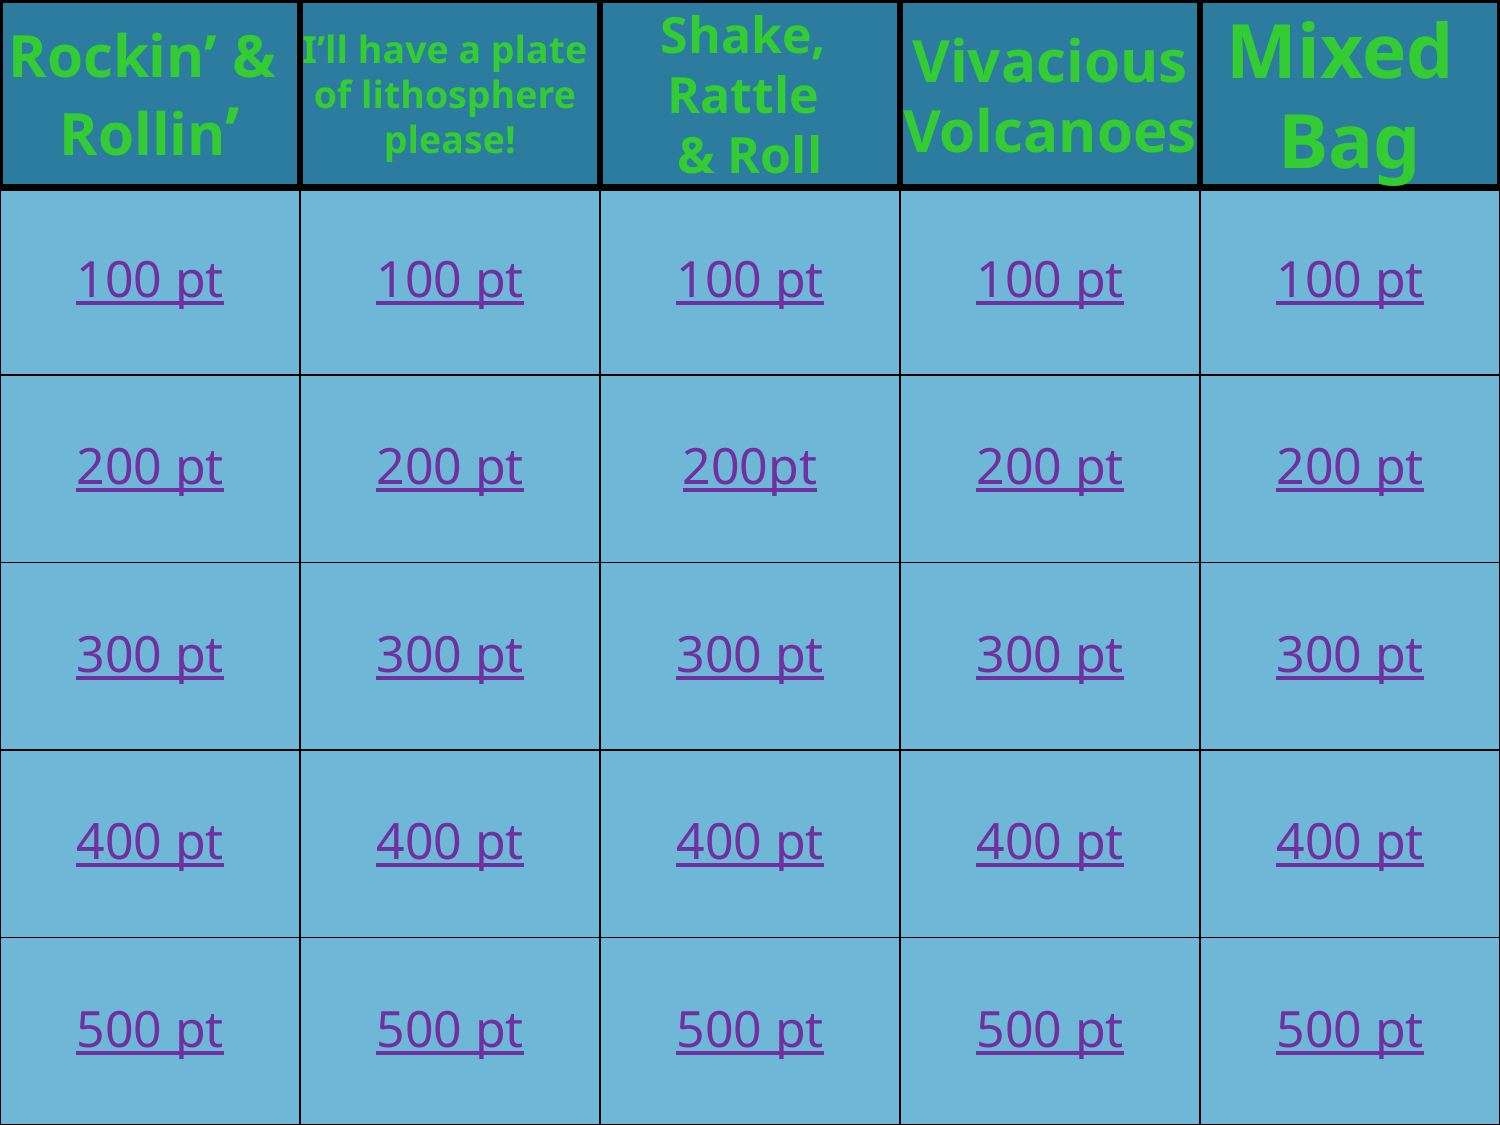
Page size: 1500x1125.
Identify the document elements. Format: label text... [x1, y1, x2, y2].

text_box 400 pt [899, 750, 1199, 937]
text_box 300 pt [0, 562, 299, 750]
text_box 200 pt [1199, 375, 1500, 562]
text_box 100 pt [1199, 188, 1500, 375]
text_box 500 pt [899, 937, 1199, 1125]
text_box 500 pt [1199, 937, 1500, 1125]
text_box 400 pt [0, 750, 299, 937]
text_box 100 pt [0, 188, 300, 376]
text_box 300 pt [1199, 562, 1500, 750]
text_box 500 pt [599, 937, 899, 1125]
text_box 100 pt [599, 188, 899, 375]
text_box 300 pt [299, 562, 599, 750]
text_box 300 pt [899, 562, 1199, 750]
text_box Vivacious Volcanoes [899, 0, 1199, 188]
text_box 100 pt [300, 188, 599, 375]
text_box 200 pt [299, 375, 599, 562]
text_box I’ll have a plate of lithosphere please! [299, 0, 599, 188]
text_box 200pt [599, 375, 899, 562]
text_box 500 pt [0, 937, 299, 1125]
text_box Rockin’ & Rollin’ [0, 0, 299, 188]
text_box 300 pt [599, 562, 899, 750]
text_box 200 pt [899, 375, 1199, 562]
text_box 100 pt [899, 188, 1199, 375]
text_box 400 pt [1199, 750, 1500, 937]
text_box Shake, Rattle & Roll [599, 0, 899, 188]
text_box 400 pt [299, 750, 599, 937]
text_box 500 pt [299, 937, 599, 1125]
text_box Mixed Bag [1199, 0, 1500, 188]
text_box 400 pt [599, 750, 899, 937]
text_box 200 pt [0, 376, 299, 562]
